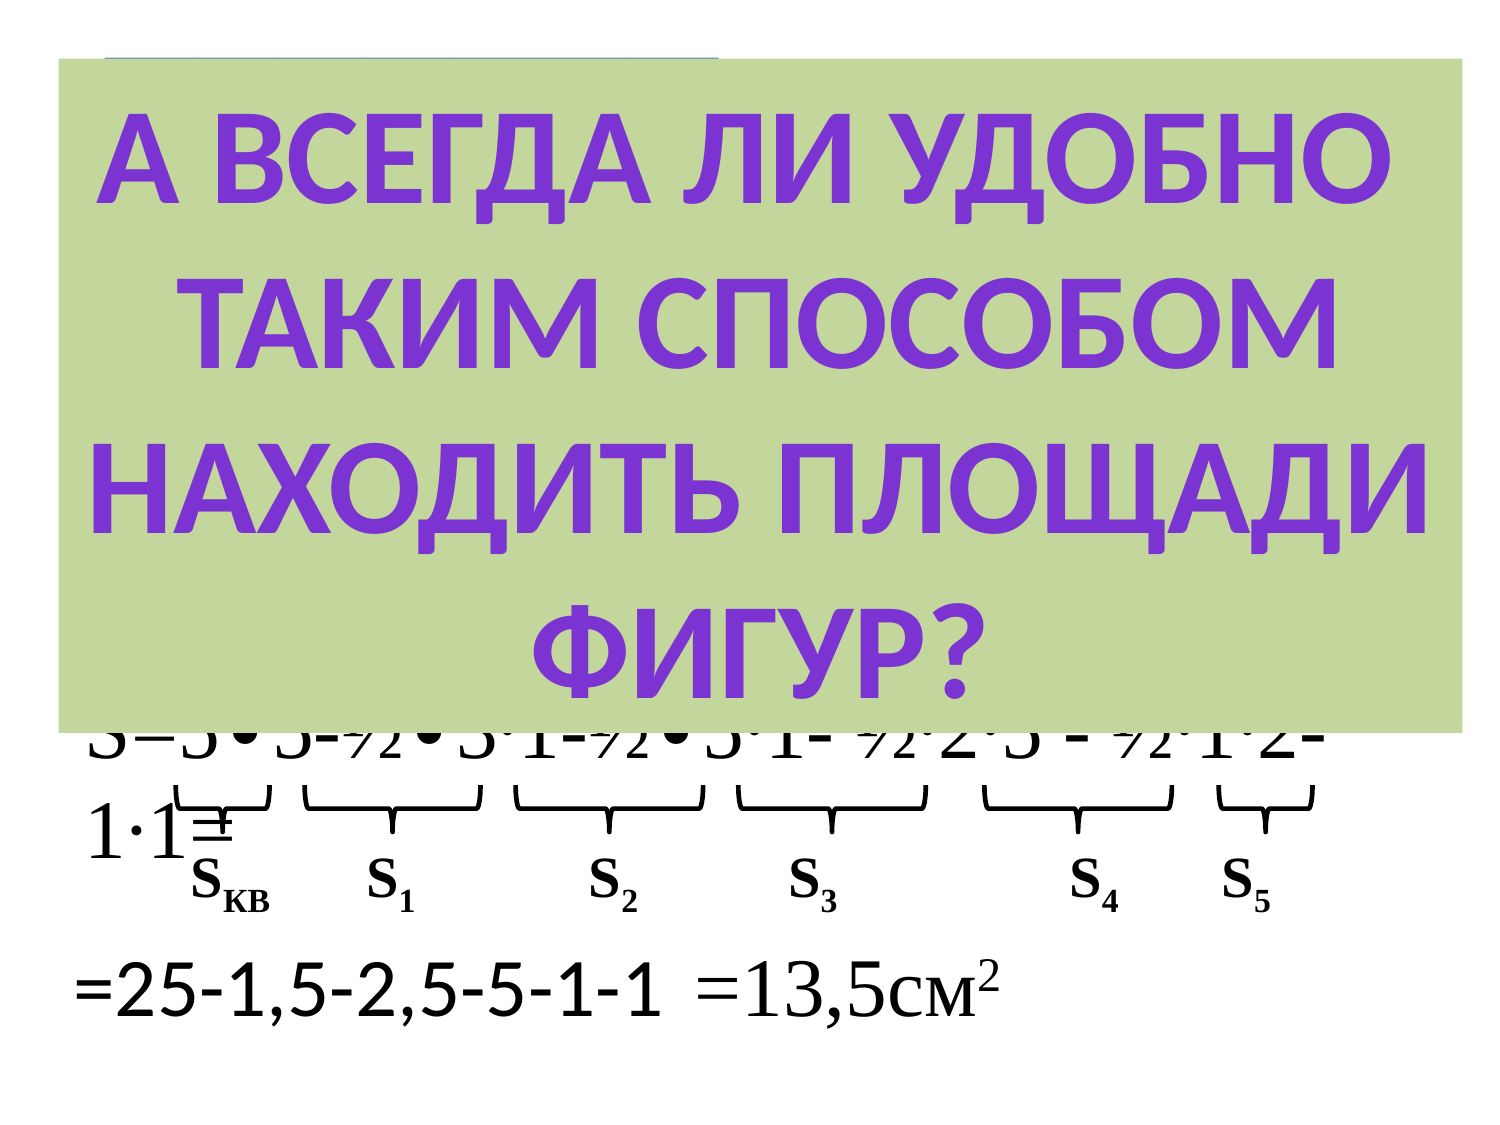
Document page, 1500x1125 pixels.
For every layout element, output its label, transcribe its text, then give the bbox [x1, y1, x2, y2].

text_box S5 [1206, 832, 1325, 927]
text_box S2 [574, 832, 692, 925]
text_box [514, 785, 704, 832]
text_box [983, 785, 1173, 832]
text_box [105, 58, 719, 664]
text_box S1 [351, 832, 469, 925]
text_box [1217, 785, 1314, 833]
text_box S4 [1054, 832, 1172, 927]
text_box [737, 785, 927, 832]
text_box S3 [773, 832, 891, 927]
text_box SКВ [175, 832, 305, 925]
text_box [174, 785, 271, 832]
text_box А всегда ли Удобно Таким способом находить площади фигур? [58, 58, 1463, 733]
text_box =13,5см2 [844, 925, 1079, 1041]
text_box =25-1,5-2,5-5-1-1 [58, 925, 844, 1041]
text_box [303, 785, 482, 832]
text_box S=5∙5-½∙3∙1-½∙5∙1- ½∙2∙5 - ½∙1∙2-1∙1= [70, 733, 1454, 883]
